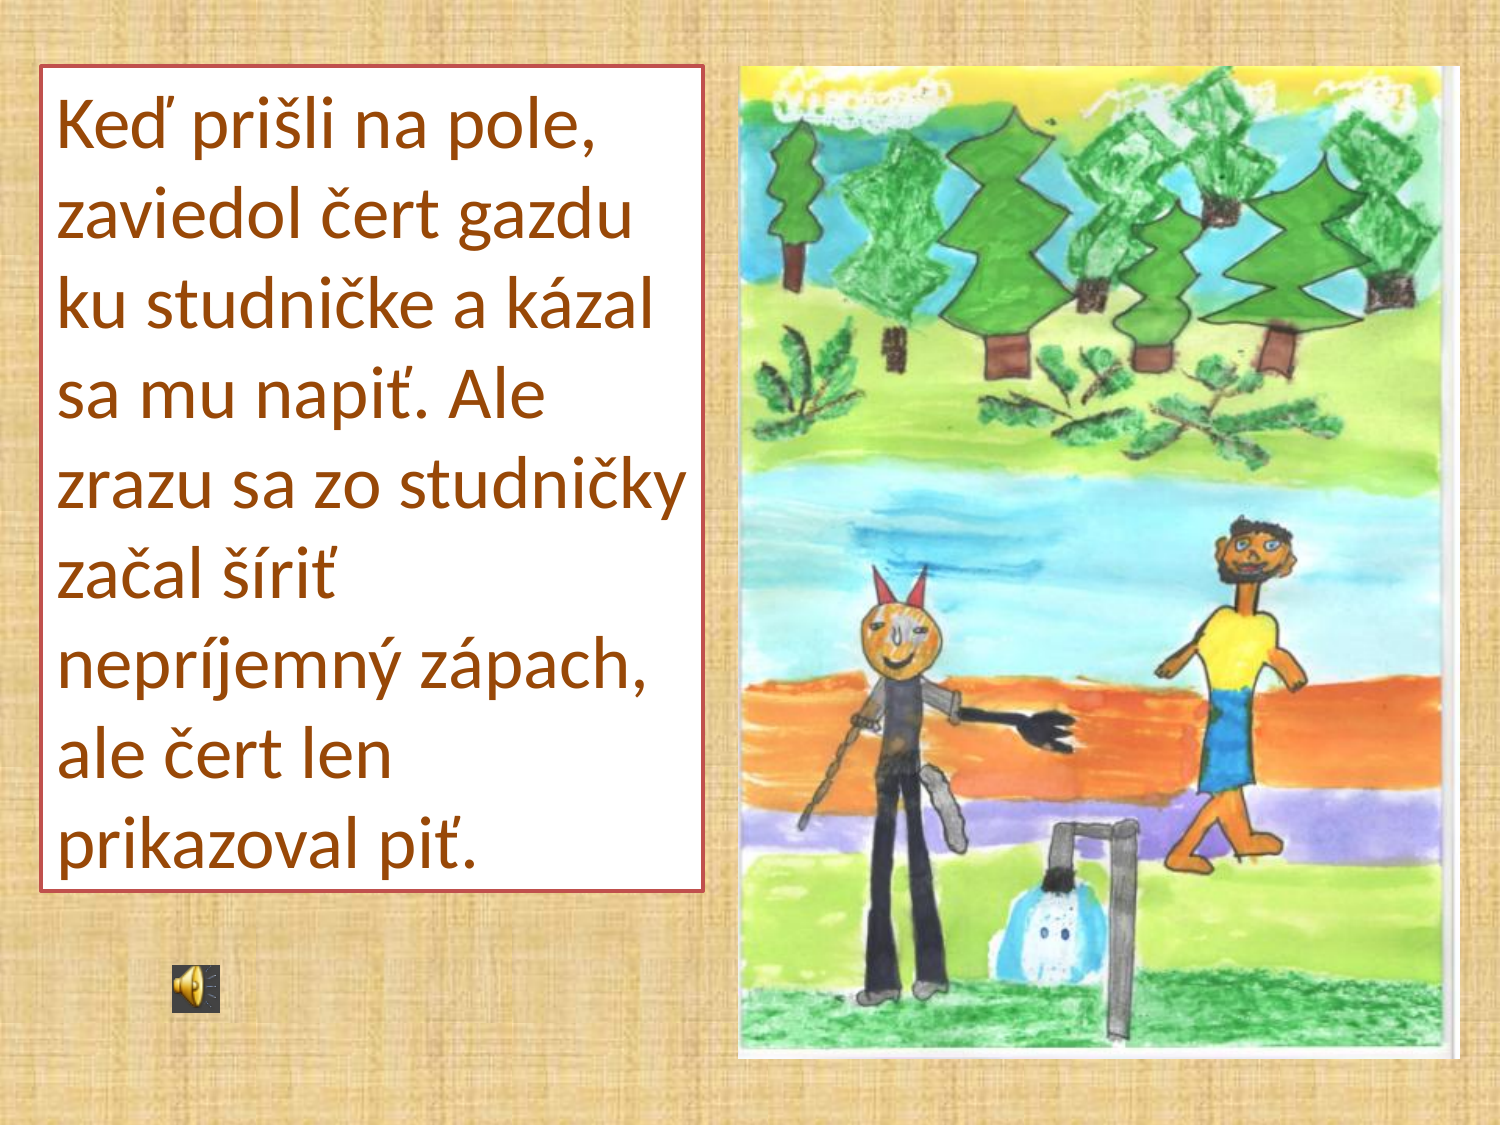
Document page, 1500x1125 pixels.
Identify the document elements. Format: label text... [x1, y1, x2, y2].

picture [0, 0, 1500, 1125]
text_box Keď prišli na pole, zaviedol čert gazdu ku studničke a kázal sa mu napiť. Ale zrazu sa zo studničky začal šíriť nepríjemný zápach, ale čert len prikazoval piť. [39, 64, 705, 893]
